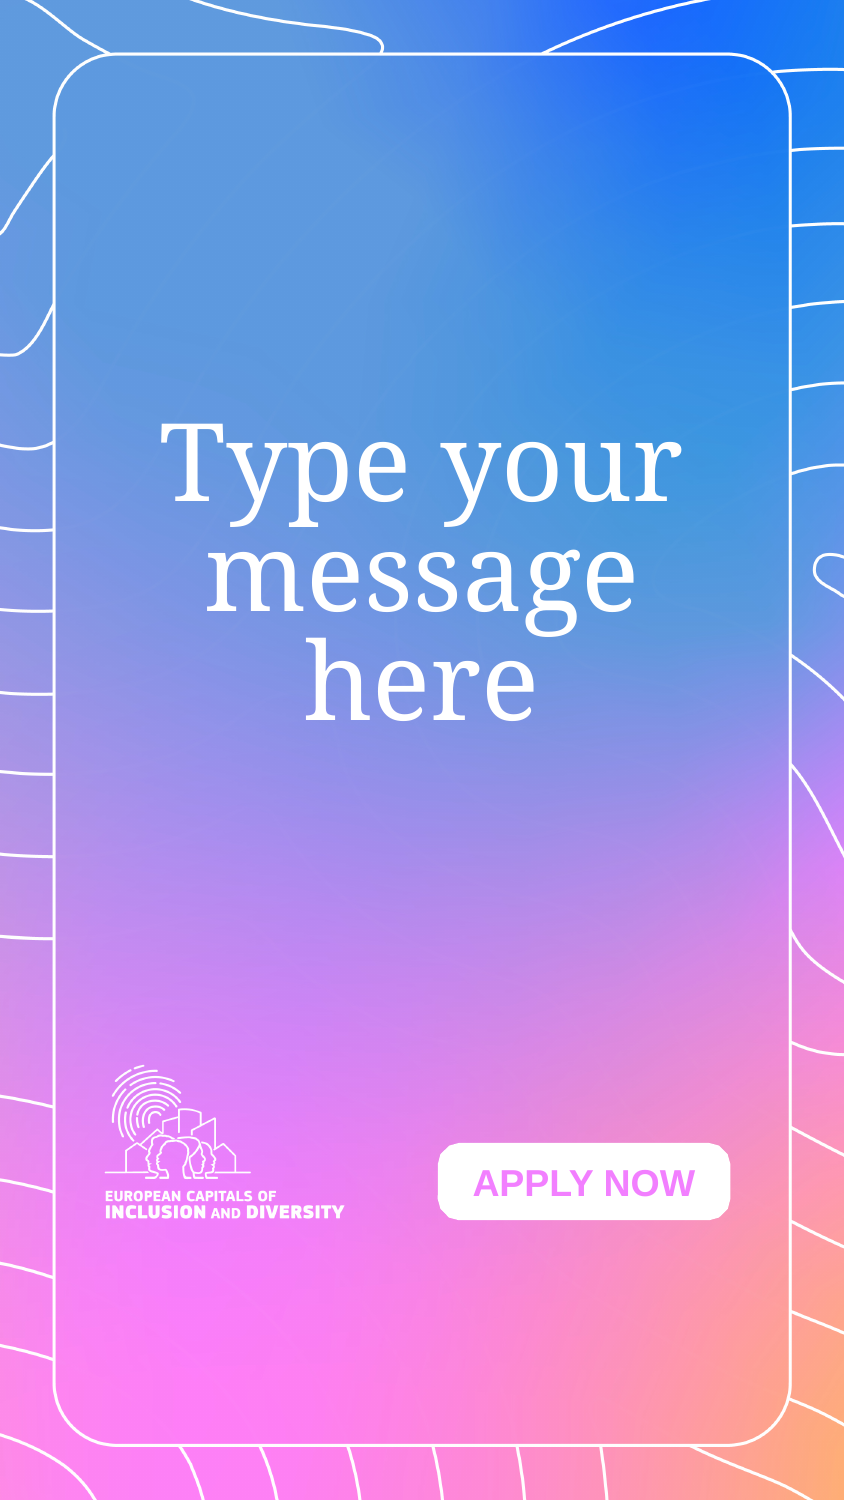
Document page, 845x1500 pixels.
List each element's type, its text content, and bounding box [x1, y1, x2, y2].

text_box APPLY NOW [451, 1156, 717, 1207]
picture [0, 0, 844, 1500]
title Type your message here [63, 163, 781, 993]
